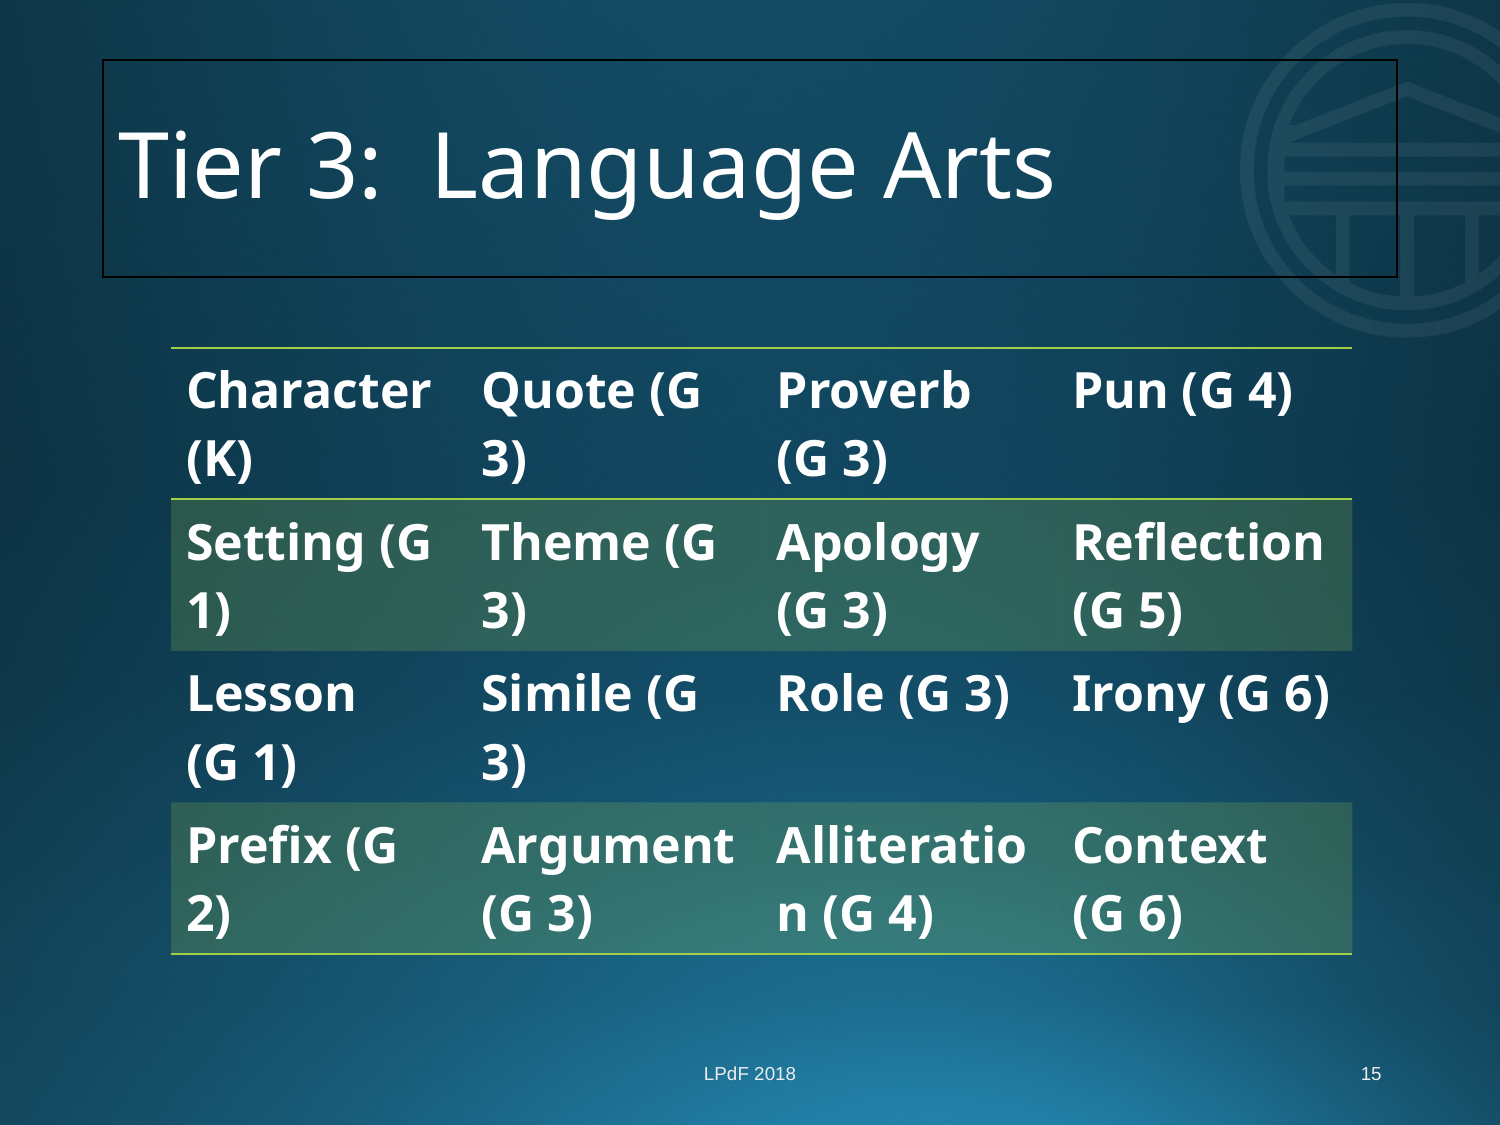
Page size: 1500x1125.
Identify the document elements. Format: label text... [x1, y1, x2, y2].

slide_number 15 [1059, 1042, 1397, 1103]
table_header Character (K) [171, 349, 466, 498]
table_cell Context (G 6) [1057, 802, 1352, 953]
table_cell Alliteration (G 4) [762, 802, 1057, 953]
table_cell Role (G 3) [762, 651, 1057, 802]
table_cell Theme (G 3) [466, 500, 762, 651]
table_header Proverb (G 3) [762, 349, 1057, 498]
table_cell Setting (G 1) [171, 500, 466, 651]
table_cell Argument (G 3) [466, 802, 762, 953]
table_header Quote (G 3) [466, 349, 762, 498]
table_header Pun (G 4) [1057, 349, 1352, 498]
picture [0, 0, 1500, 1125]
table_cell Lesson (G 1) [171, 651, 466, 802]
table_cell Simile (G 3) [466, 651, 762, 802]
footer LPdF 2018 [496, 1042, 1004, 1103]
table_cell Reflection (G 5) [1057, 500, 1352, 651]
table_cell Irony (G 6) [1057, 651, 1352, 802]
table_cell Prefix (G 2) [171, 802, 466, 953]
table_cell Apology (G 3) [762, 500, 1057, 651]
title Tier 3: Language Arts [102, 59, 1398, 278]
